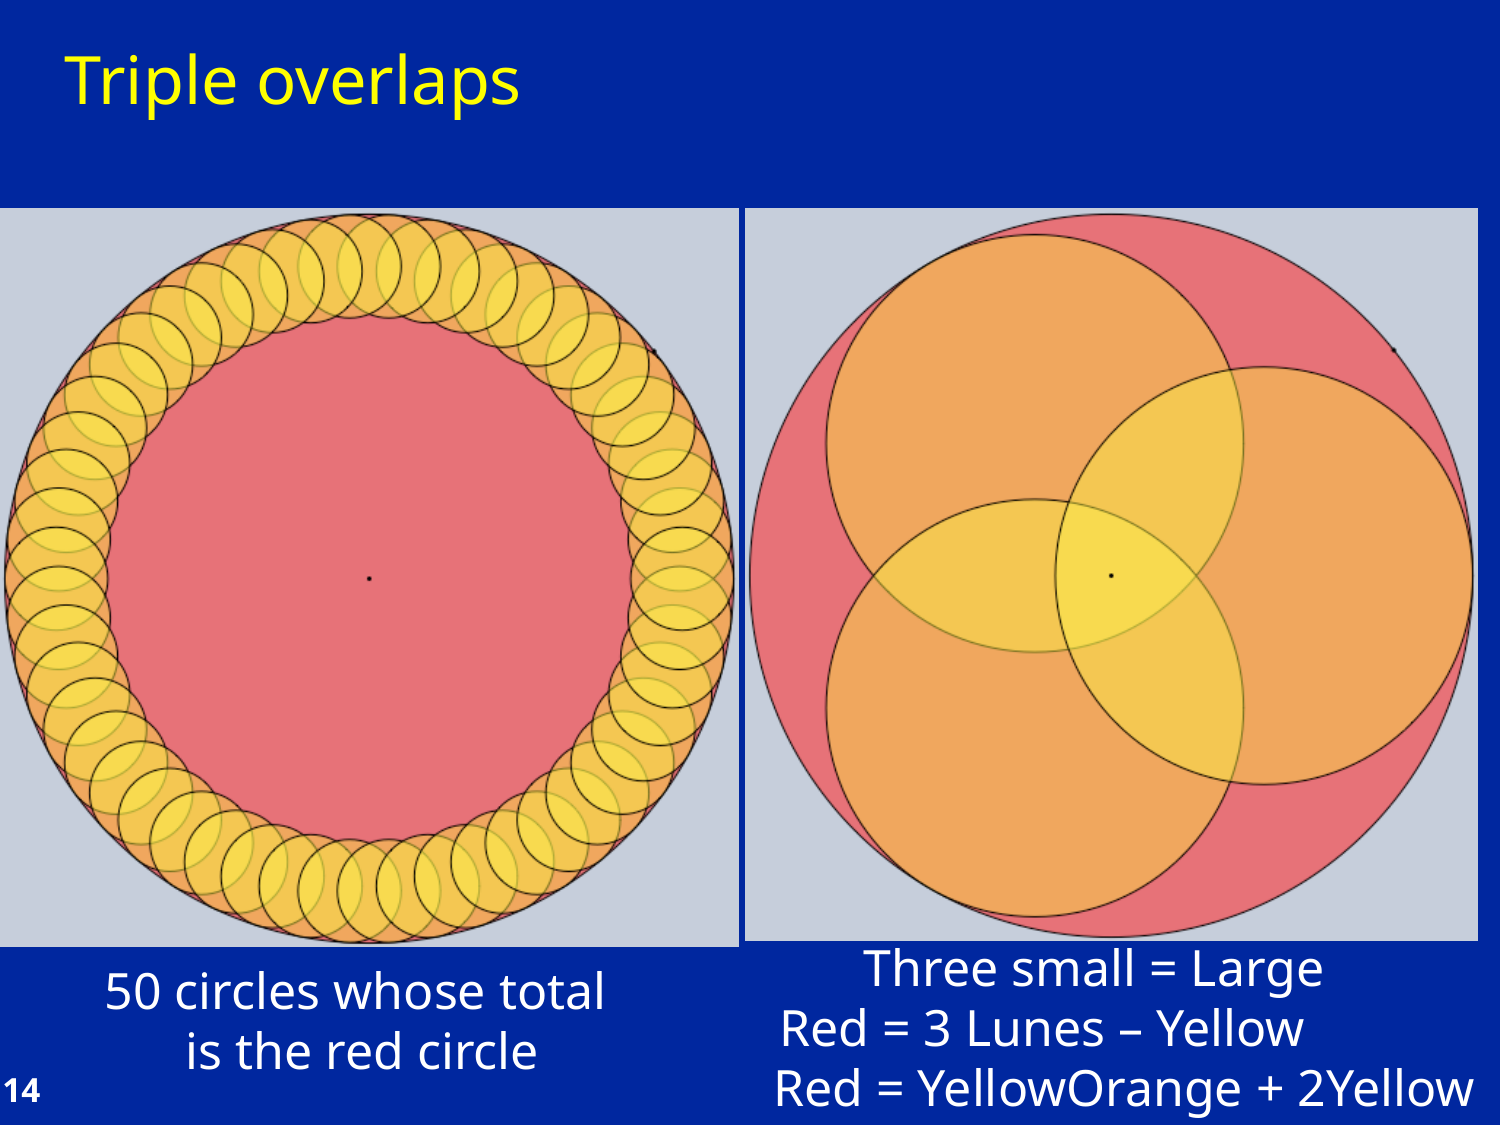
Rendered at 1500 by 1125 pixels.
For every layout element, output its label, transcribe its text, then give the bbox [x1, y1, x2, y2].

picture [0, 207, 739, 947]
picture [745, 207, 1479, 941]
text_box Red = YellowOrange + 2Yellow [749, 1049, 1499, 1124]
text_box Red = 3 Lunes – Yellow [708, 988, 1376, 1064]
text_box 50 circles whose total is the red circle [90, 955, 635, 1087]
text_box Three small = Large [849, 949, 1340, 988]
title Triple overlaps [49, 24, 1326, 126]
